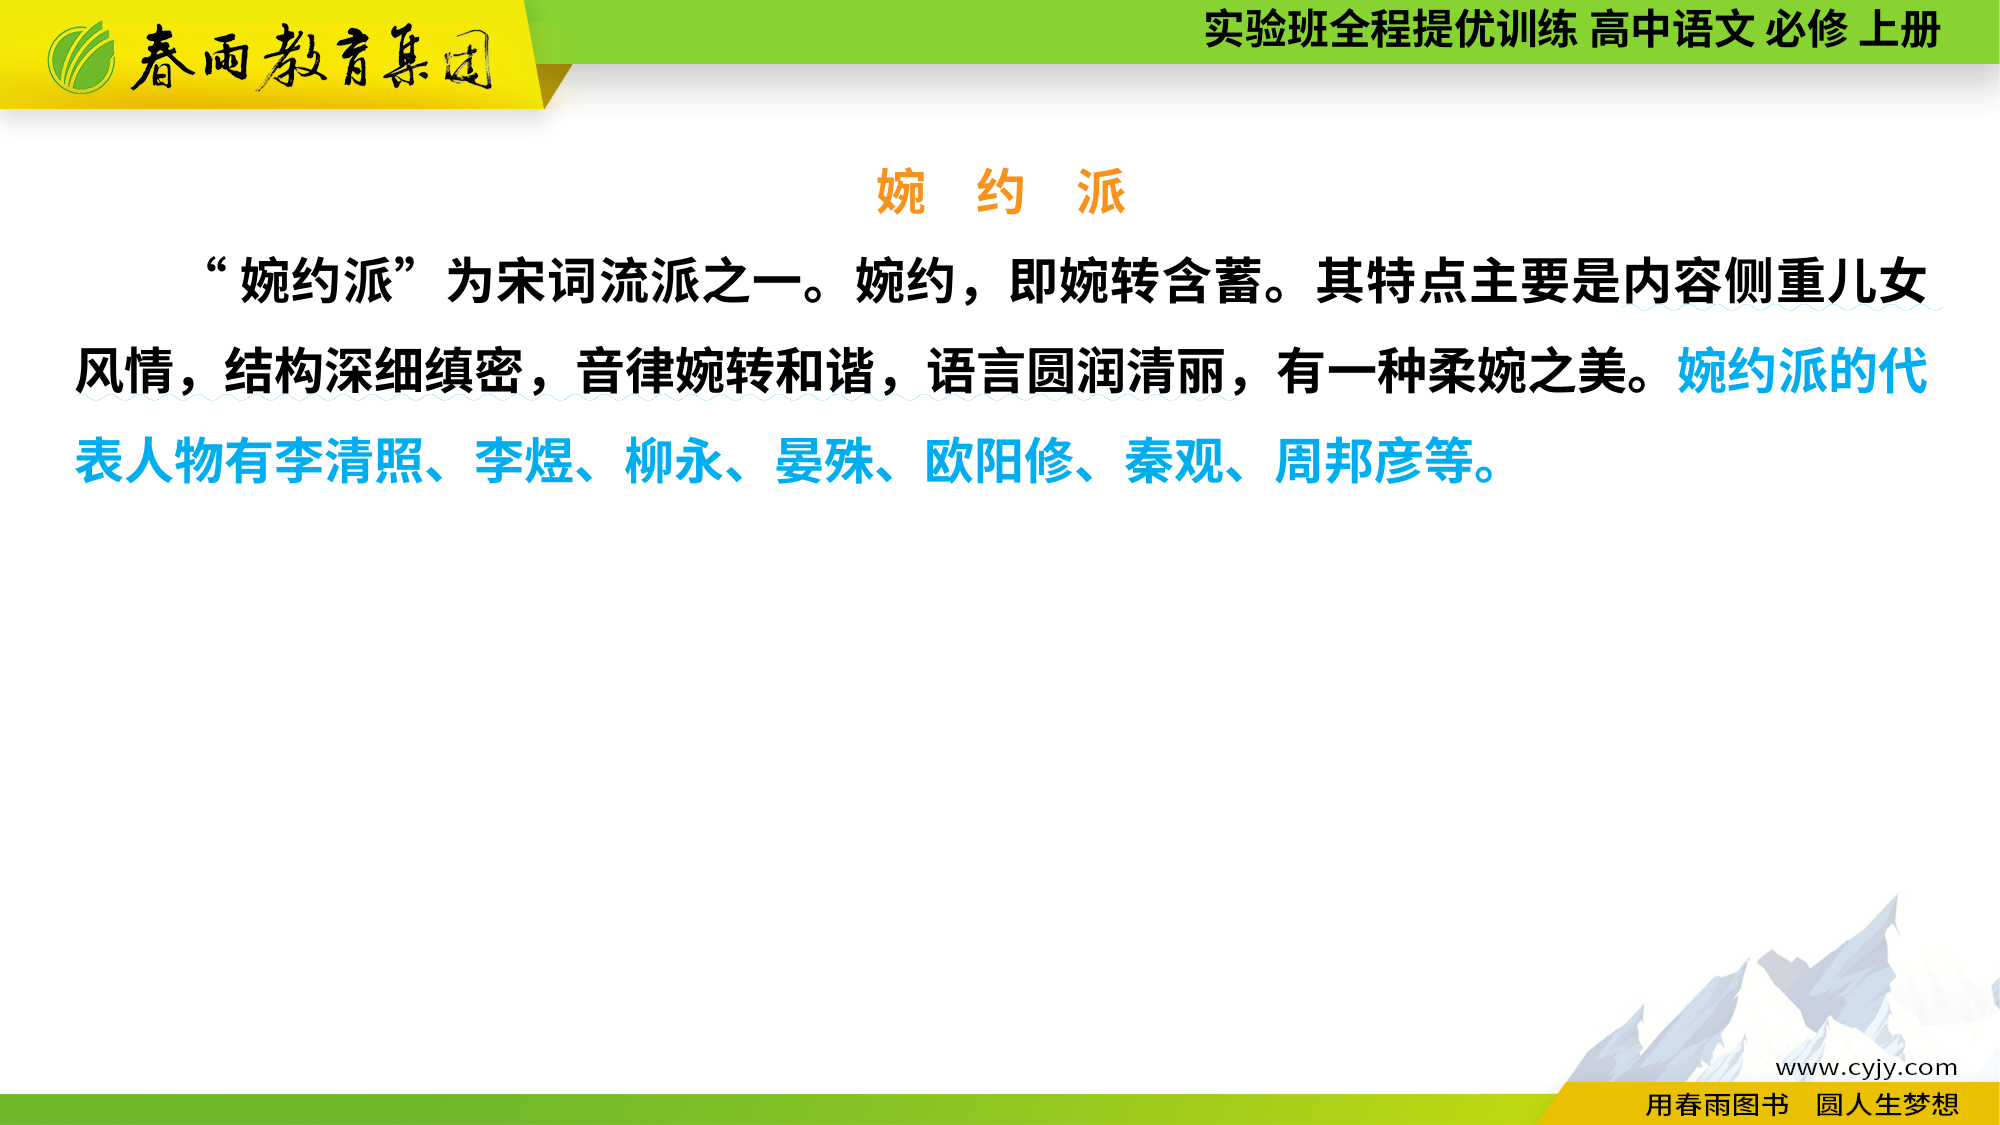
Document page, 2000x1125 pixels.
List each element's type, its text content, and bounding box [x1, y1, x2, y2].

picture [0, 0, 2000, 1125]
list 婉 约 派 “婉约派”为宋词流派之一。婉约，即婉转含蓄。其特点主要是内容侧重儿女风情，结构深细缜密，音律婉转和谐，语言圆润清丽，有一种柔婉之美。婉约派的代表人物有李清照、李煜、柳永、晏殊、欧阳修、秦观、周邦彦等。 [59, 122, 1944, 502]
